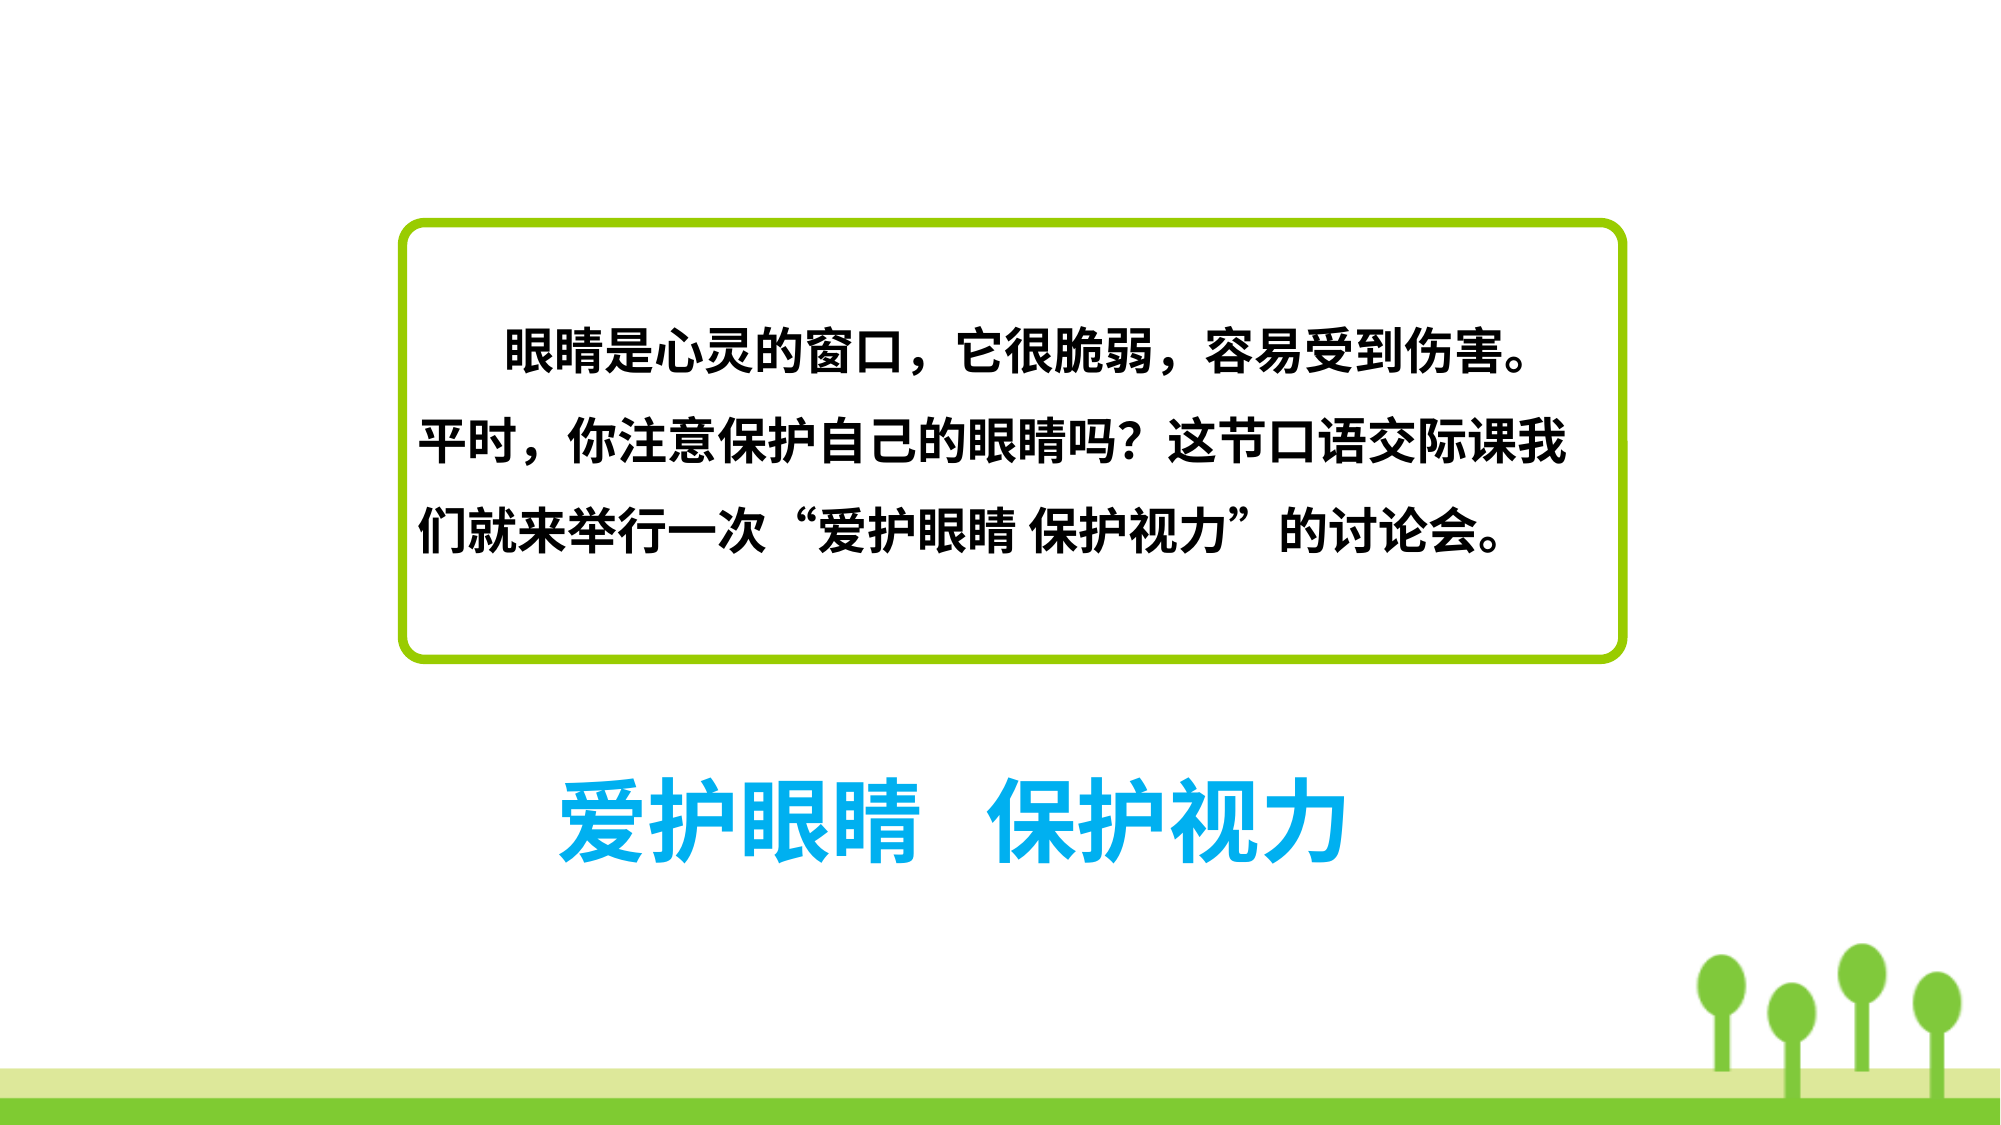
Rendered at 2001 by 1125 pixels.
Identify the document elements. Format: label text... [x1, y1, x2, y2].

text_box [402, 222, 1624, 660]
picture [0, 0, 2001, 1125]
text_box 爱护眼睛 保护视力 [536, 755, 1463, 931]
